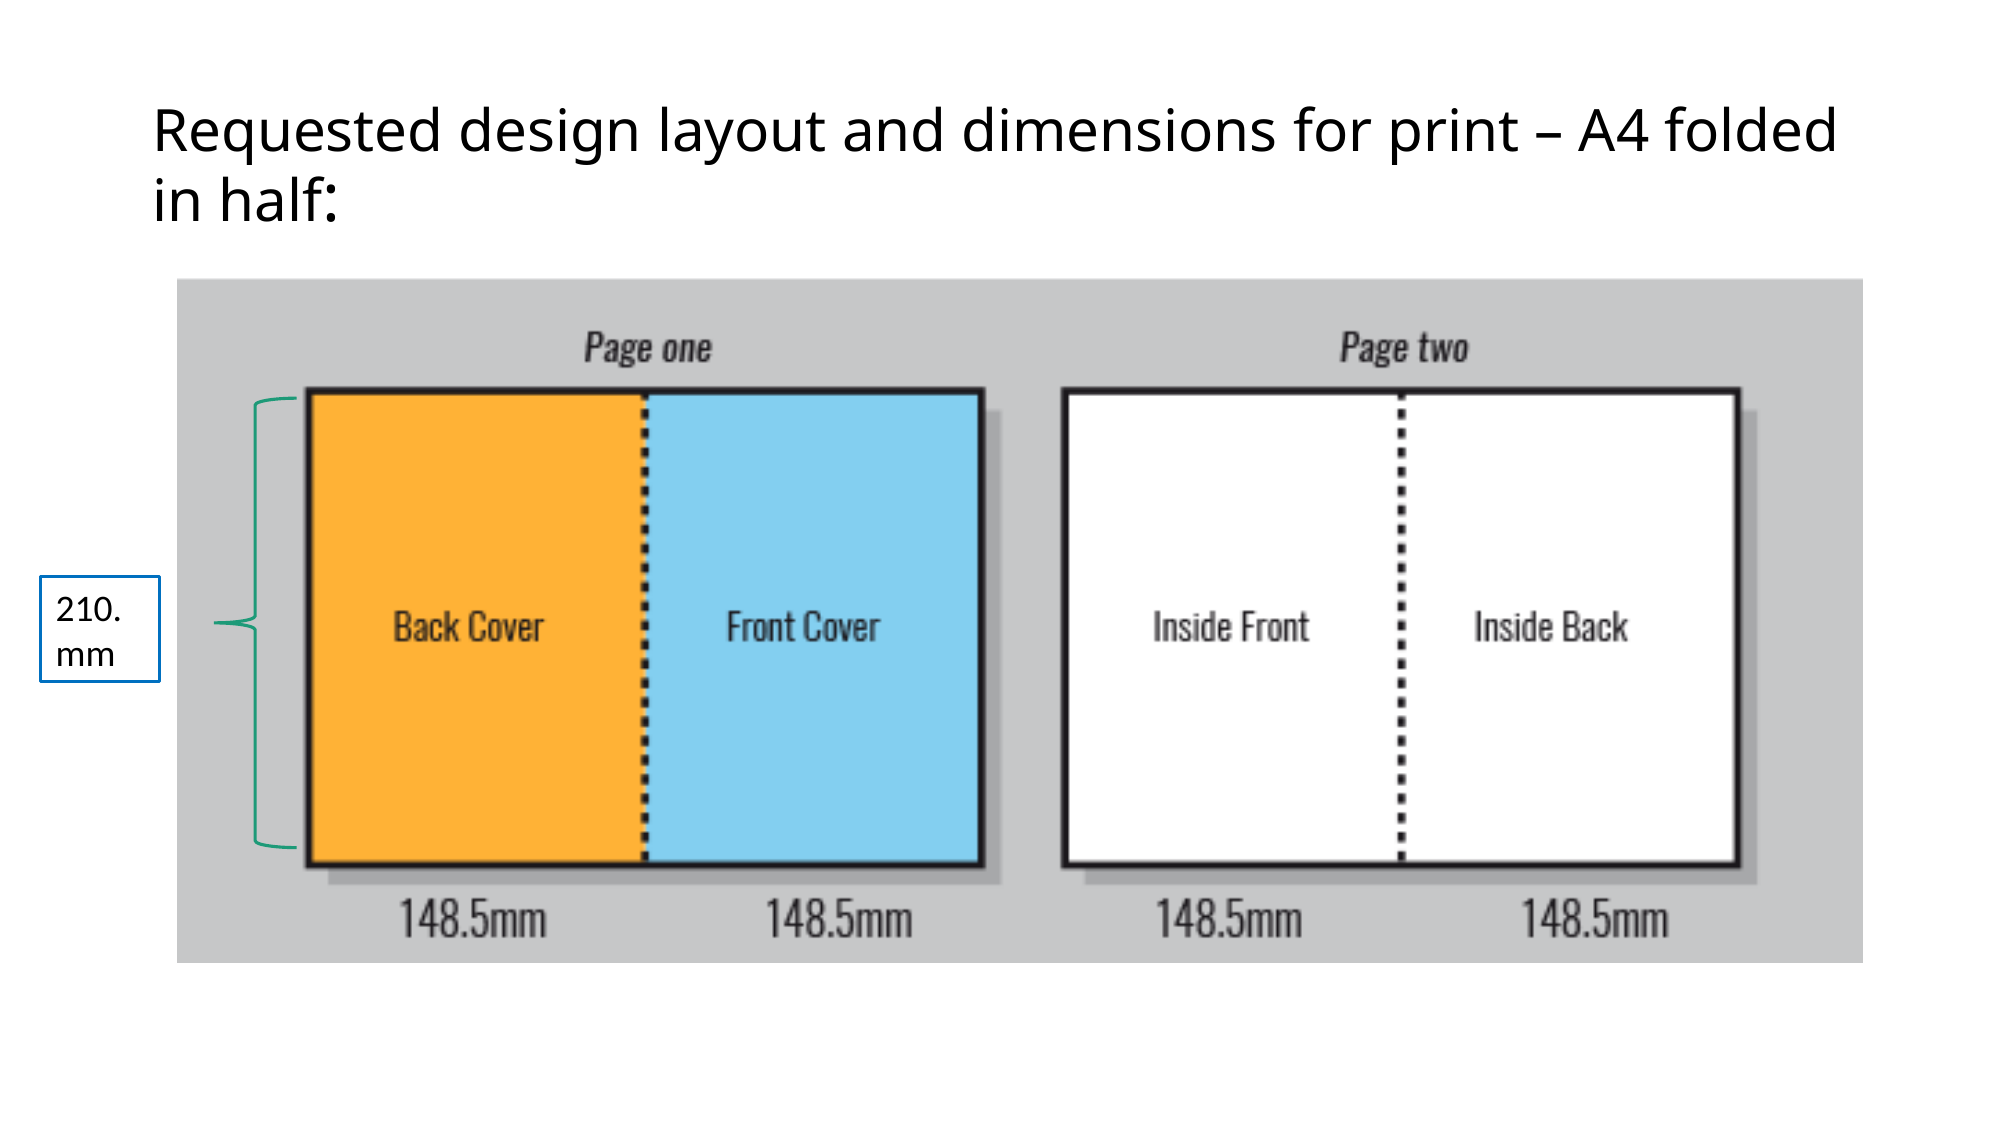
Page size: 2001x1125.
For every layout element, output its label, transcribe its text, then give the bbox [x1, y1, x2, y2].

text_box 210. mm [40, 576, 160, 682]
picture [177, 277, 1863, 963]
title Requested design layout and dimensions for print – A4 folded in half: [137, 59, 1863, 278]
